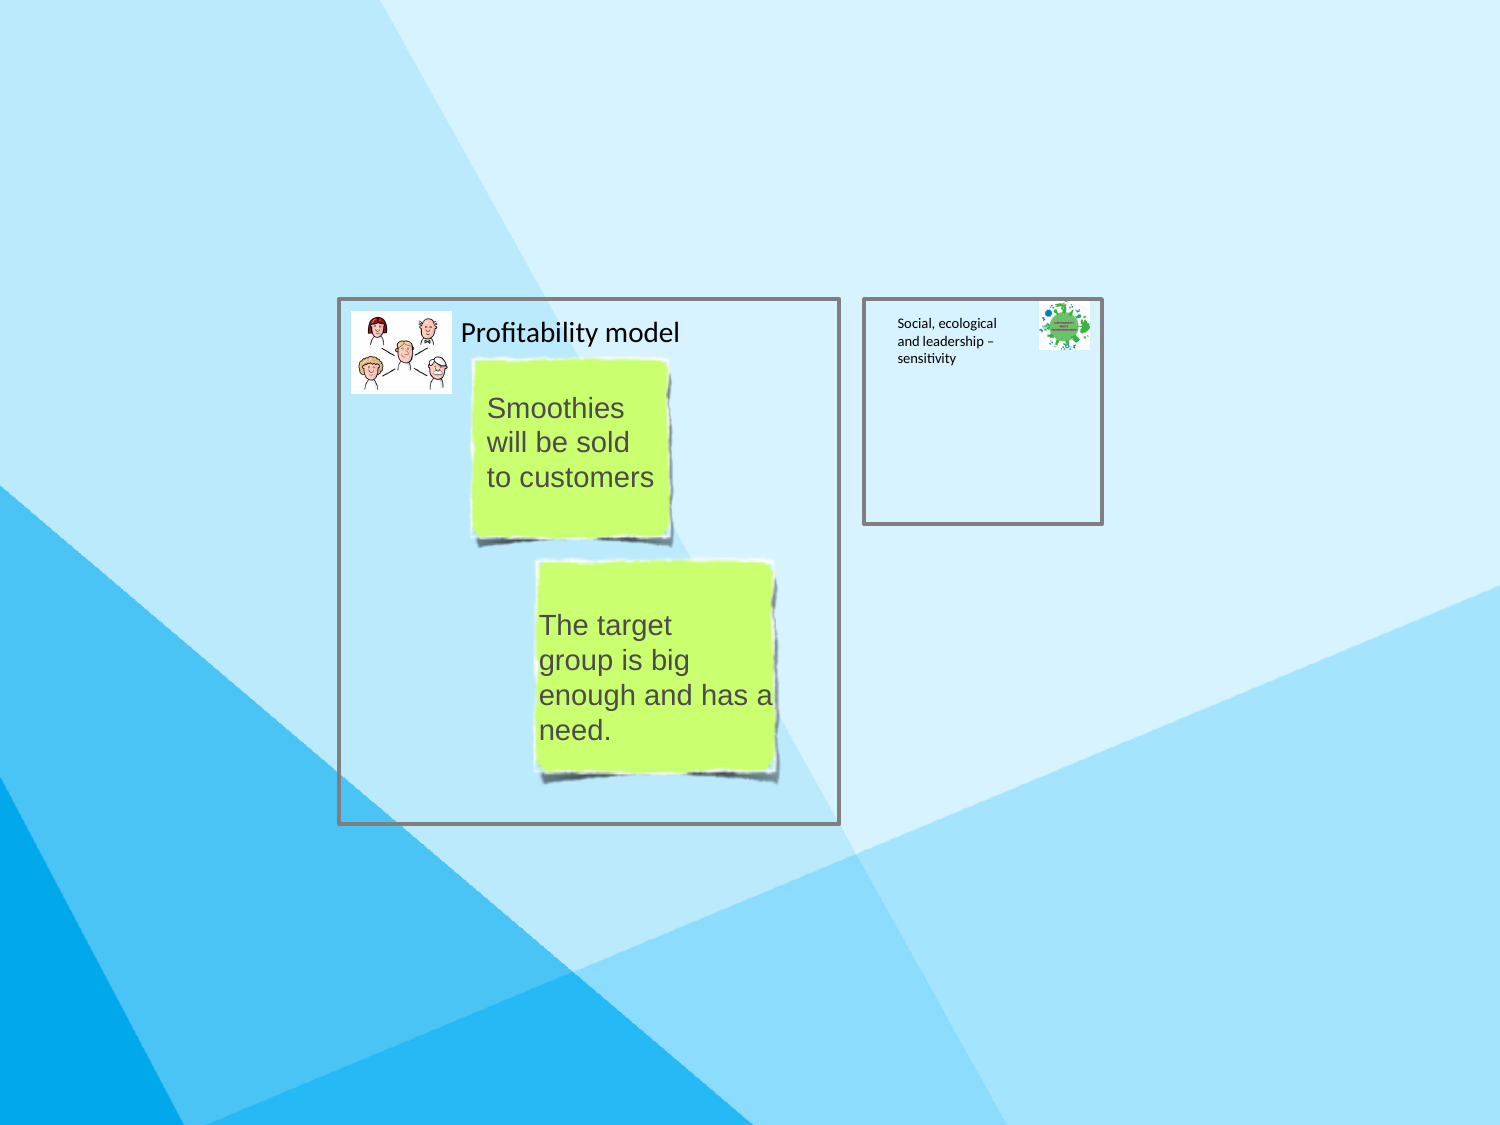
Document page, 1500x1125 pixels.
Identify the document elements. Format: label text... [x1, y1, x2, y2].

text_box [526, 548, 784, 787]
picture [0, 0, 1500, 1125]
text_box Profitability model [446, 306, 696, 356]
text_box [339, 299, 840, 825]
text_box Social, ecological and leadership – sensitivity [882, 306, 1015, 374]
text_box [464, 348, 678, 550]
text_box [864, 299, 1102, 525]
